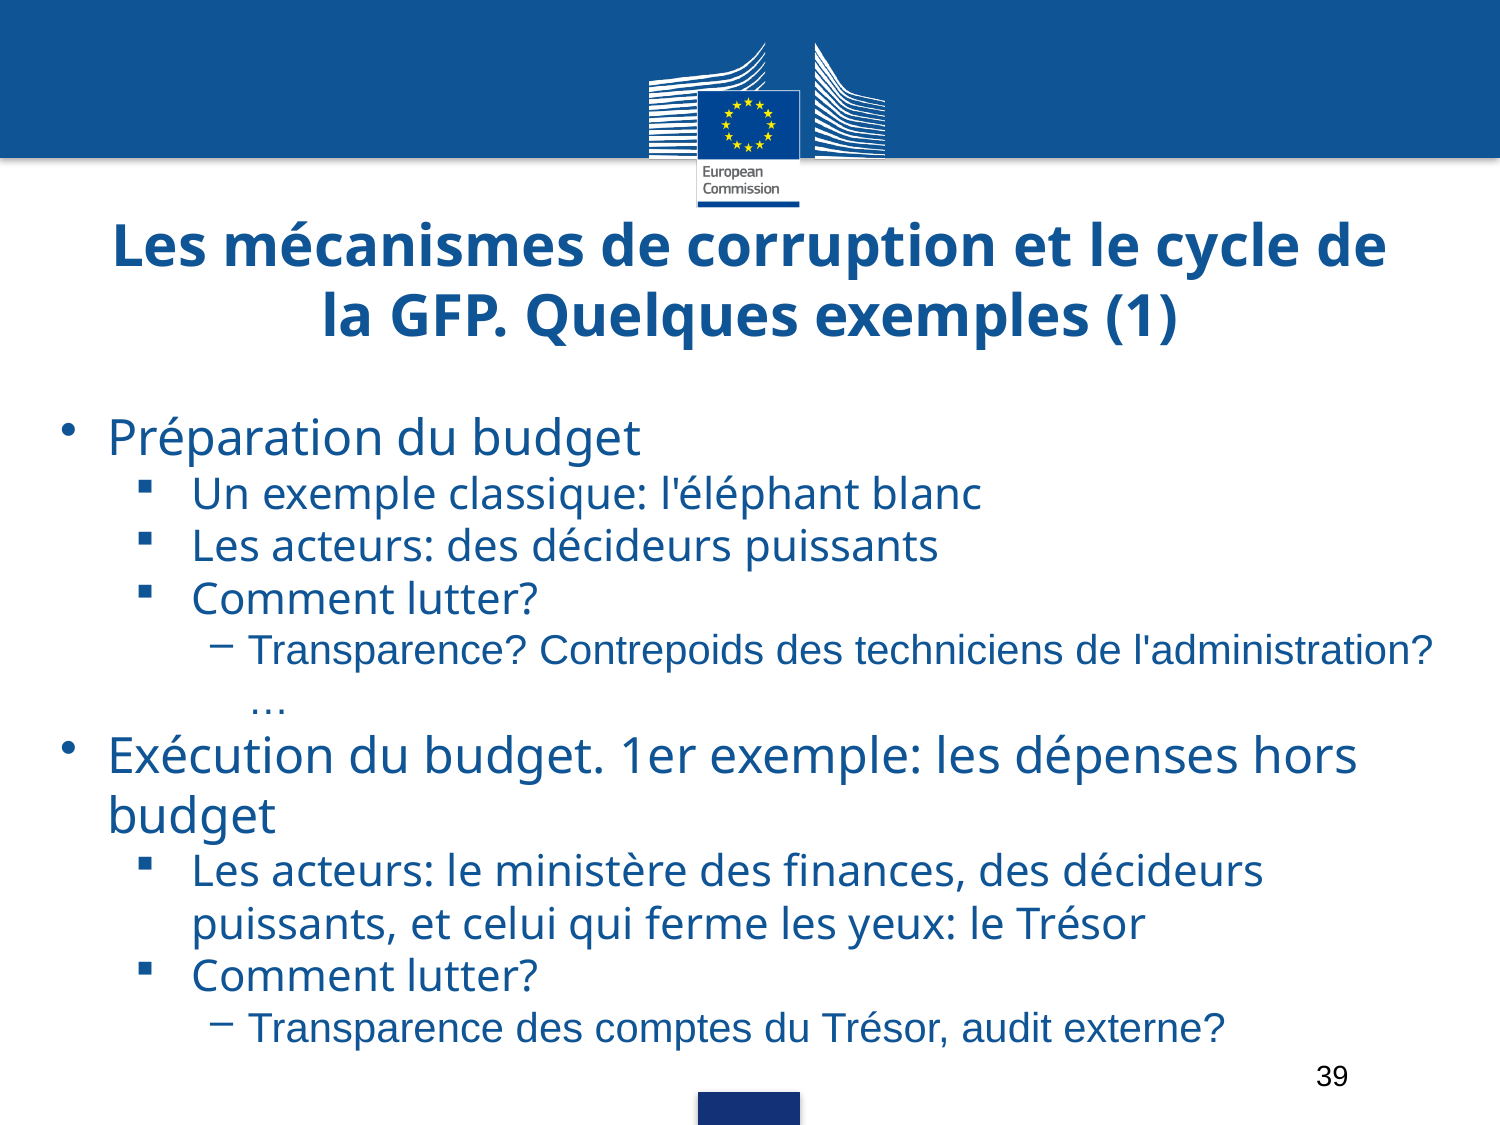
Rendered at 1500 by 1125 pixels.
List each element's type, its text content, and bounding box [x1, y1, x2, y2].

picture [649, 42, 885, 184]
title Les mécanismes de corruption et le cycle de la GFP. Quelques exemples (1) [23, 184, 1418, 337]
slide_number 39 [1300, 1024, 1492, 1101]
list Préparation du budget Un exemple classique: l'éléphant blanc Les acteurs: des décideurs puissants Comment lutter? Transparence? Contrepoids des techniciens de l'administration? … Exécution du budget. 1er exemple: les dépenses hors budget Les acteurs: le ministère des finances, des décideurs puissants, et celui qui ferme les yeux: le Trésor Comment lutter? Transparence des comptes du Trésor, audit externe? [0, 337, 1471, 1125]
